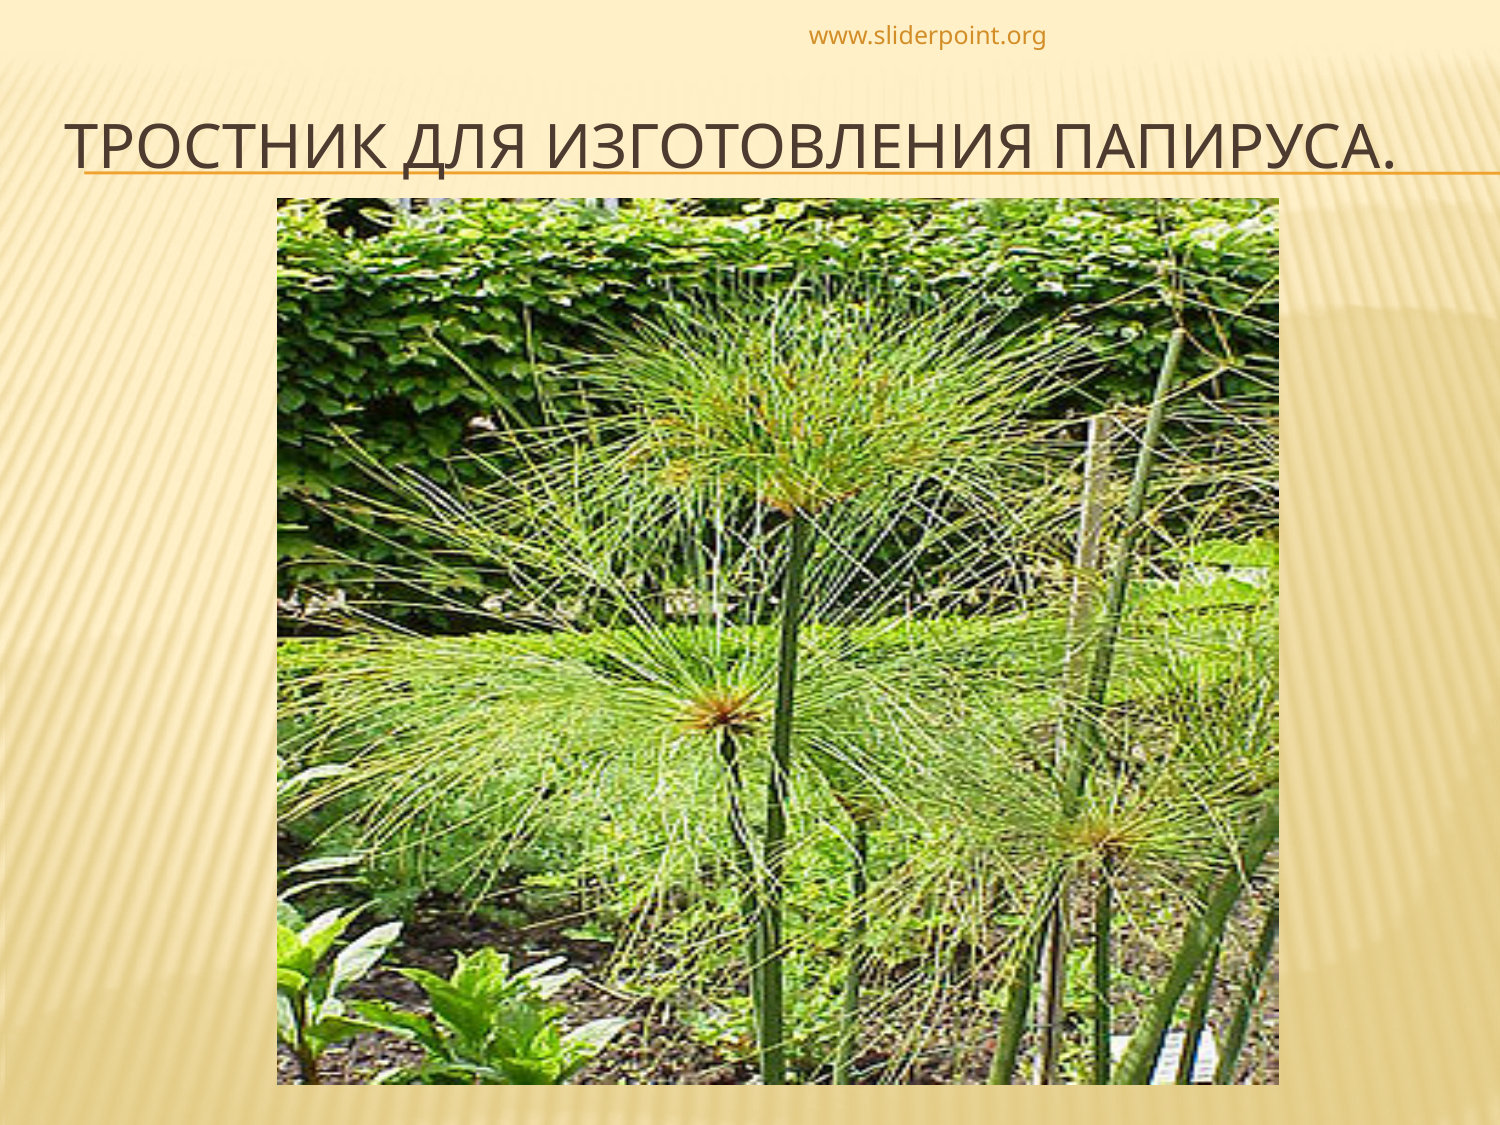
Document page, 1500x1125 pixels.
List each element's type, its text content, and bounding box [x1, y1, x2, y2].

picture [277, 197, 1279, 1085]
footer www.sliderpoint.org [512, 12, 1063, 60]
title Тростник для изготовления папируса. [49, 75, 1475, 213]
